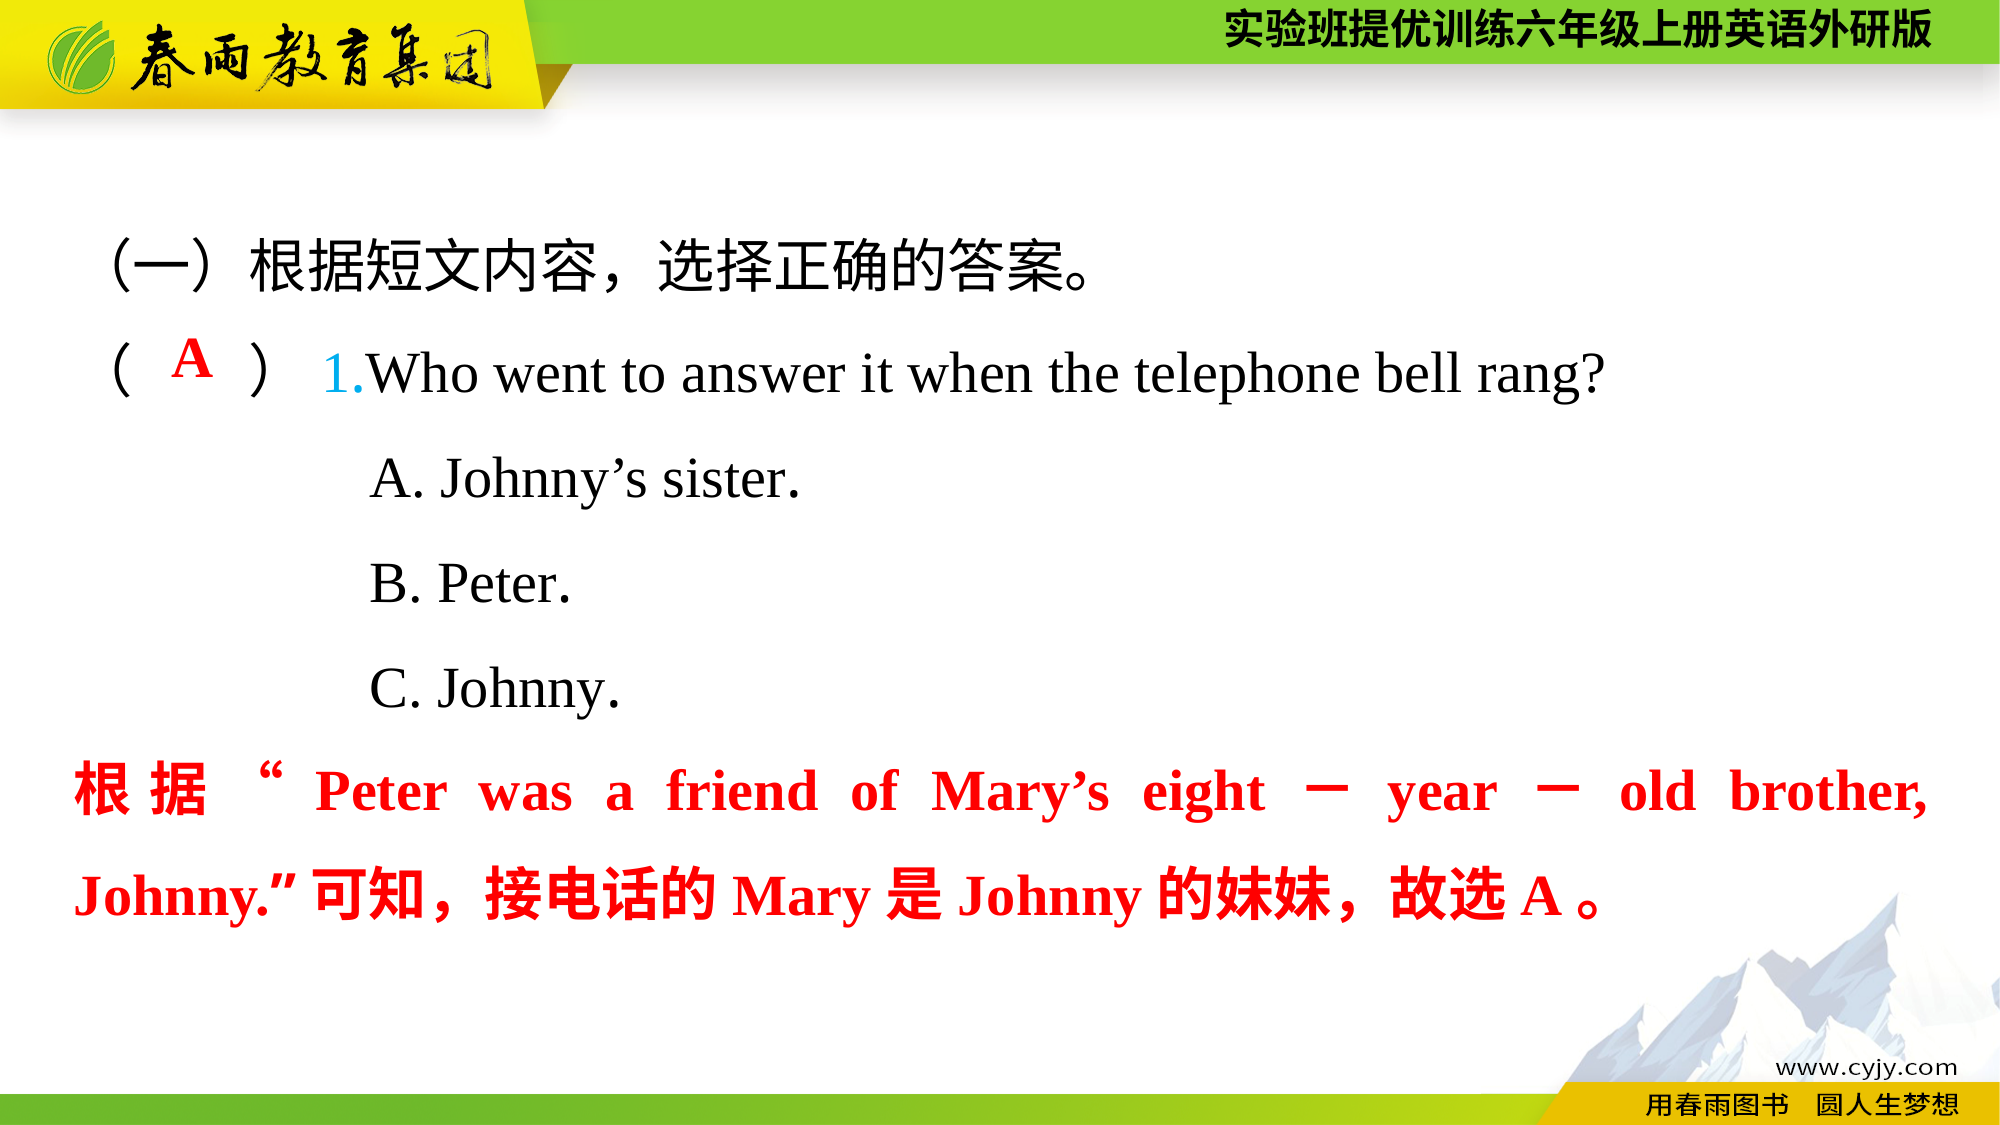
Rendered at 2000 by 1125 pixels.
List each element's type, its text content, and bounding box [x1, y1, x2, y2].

picture [0, 0, 2000, 1125]
text_box A [156, 311, 256, 397]
text_box 根据“Peter was a friend of Mary’s eight－year－old brother, Johnny.”可知，接电话的Mary是Johnny的妹妹，故选A。 [59, 710, 1944, 935]
list （一）根据短文内容，选择正确的答案。 （ ）1.Who went to answer it when the telephone bell rang? A. Johnny’s sister. B. Peter. C. Johnny. [59, 187, 1944, 710]
